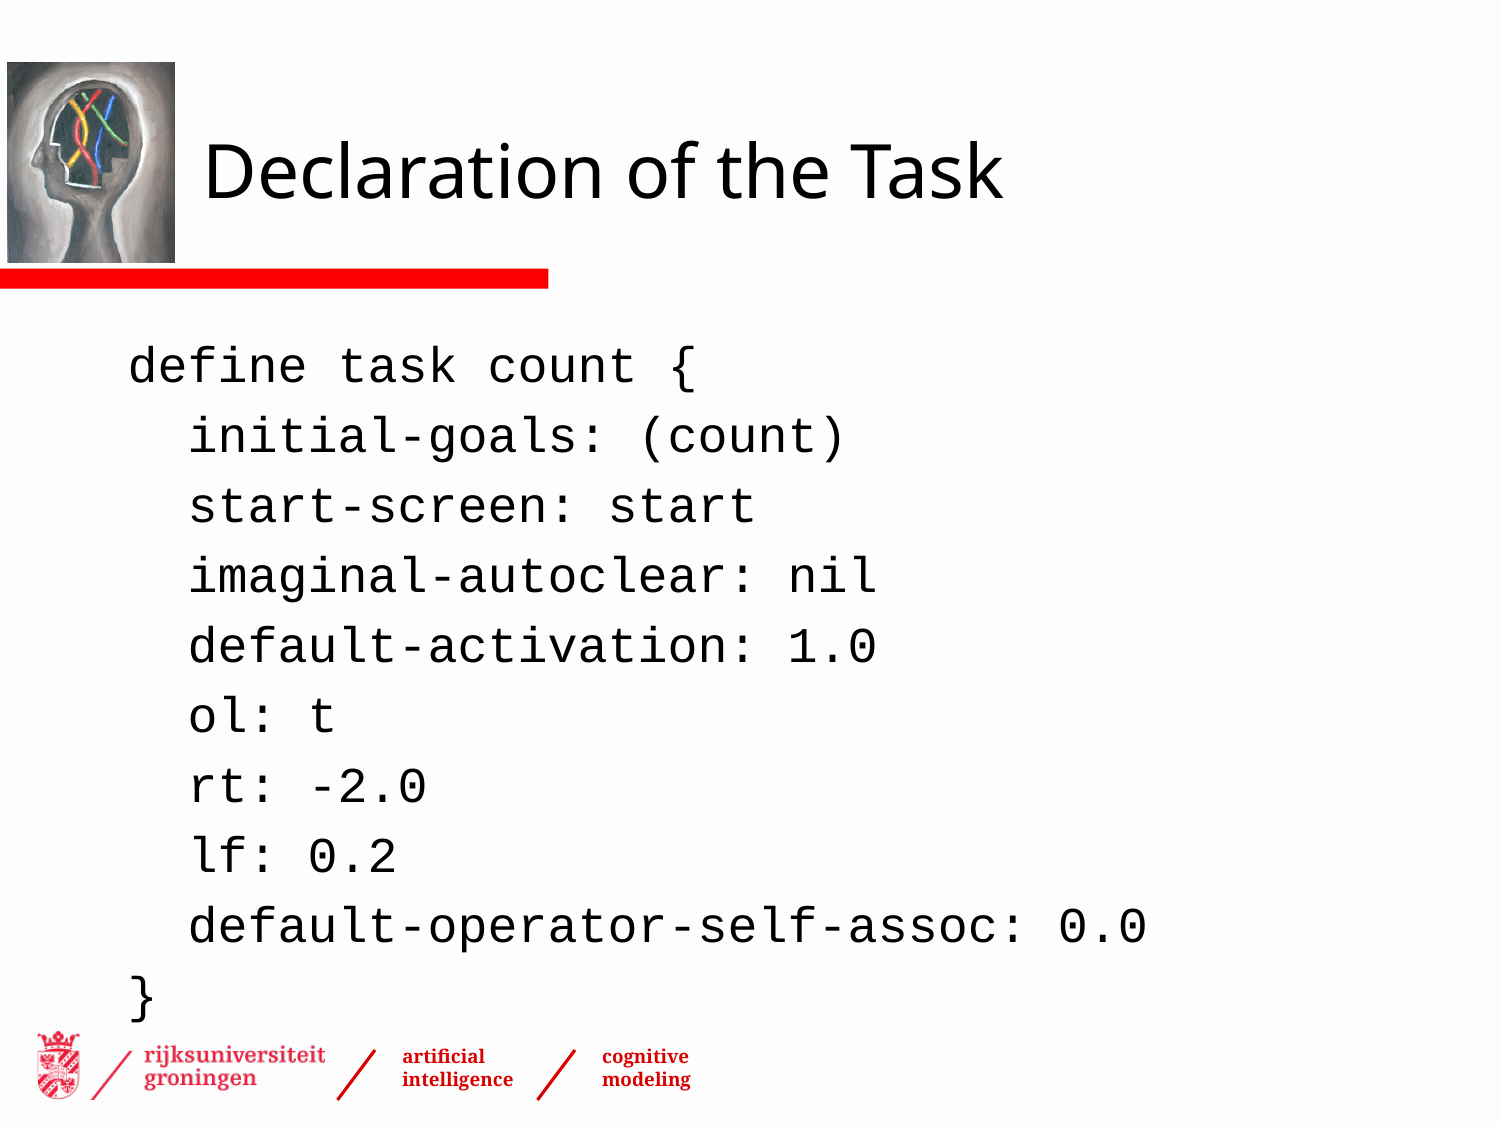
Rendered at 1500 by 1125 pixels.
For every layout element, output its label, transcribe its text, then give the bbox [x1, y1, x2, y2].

title Declaration of the Task [187, 74, 1463, 263]
list define task count { initial-goals: (count) start-screen: start imaginal-autoclear: nil default-activation: 1.0 ol: t rt: -2.0 lf: 0.2 default-operator-self-assoc: 0.0 } [112, 324, 1388, 1001]
picture [7, 62, 175, 263]
